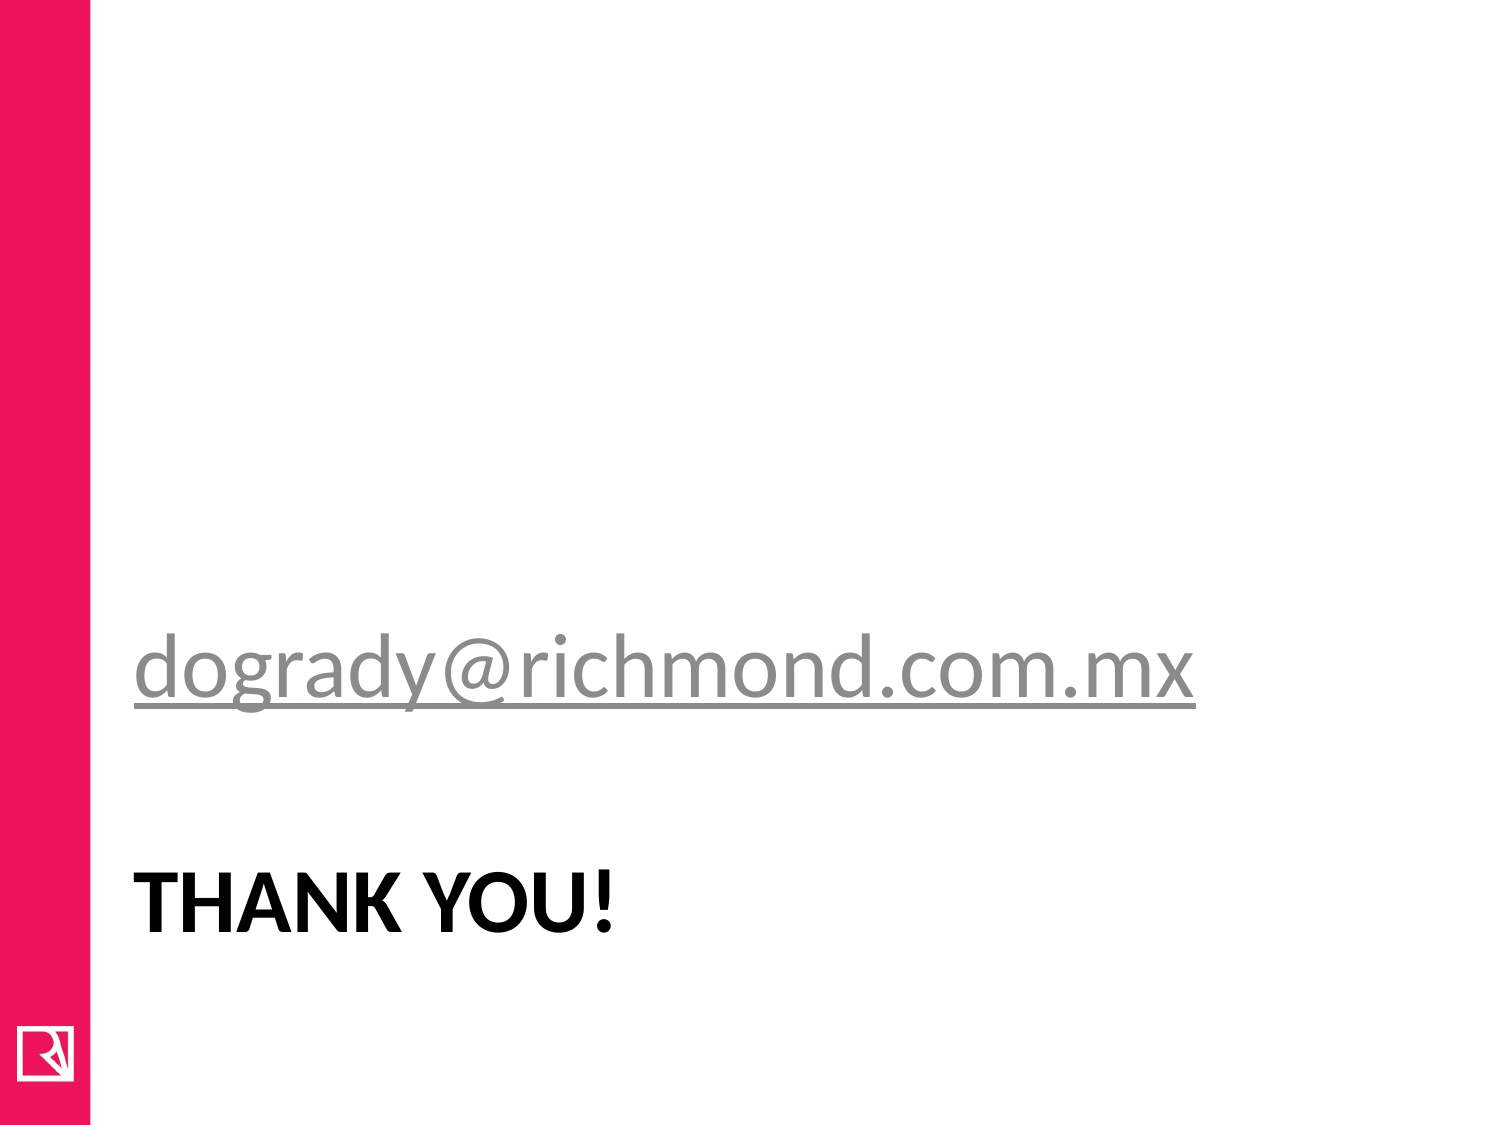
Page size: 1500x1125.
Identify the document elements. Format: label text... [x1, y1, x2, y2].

list dogrady@richmond.com.mx [118, 476, 1394, 723]
picture [0, 0, 1500, 1125]
title Thank you! [118, 723, 1394, 947]
